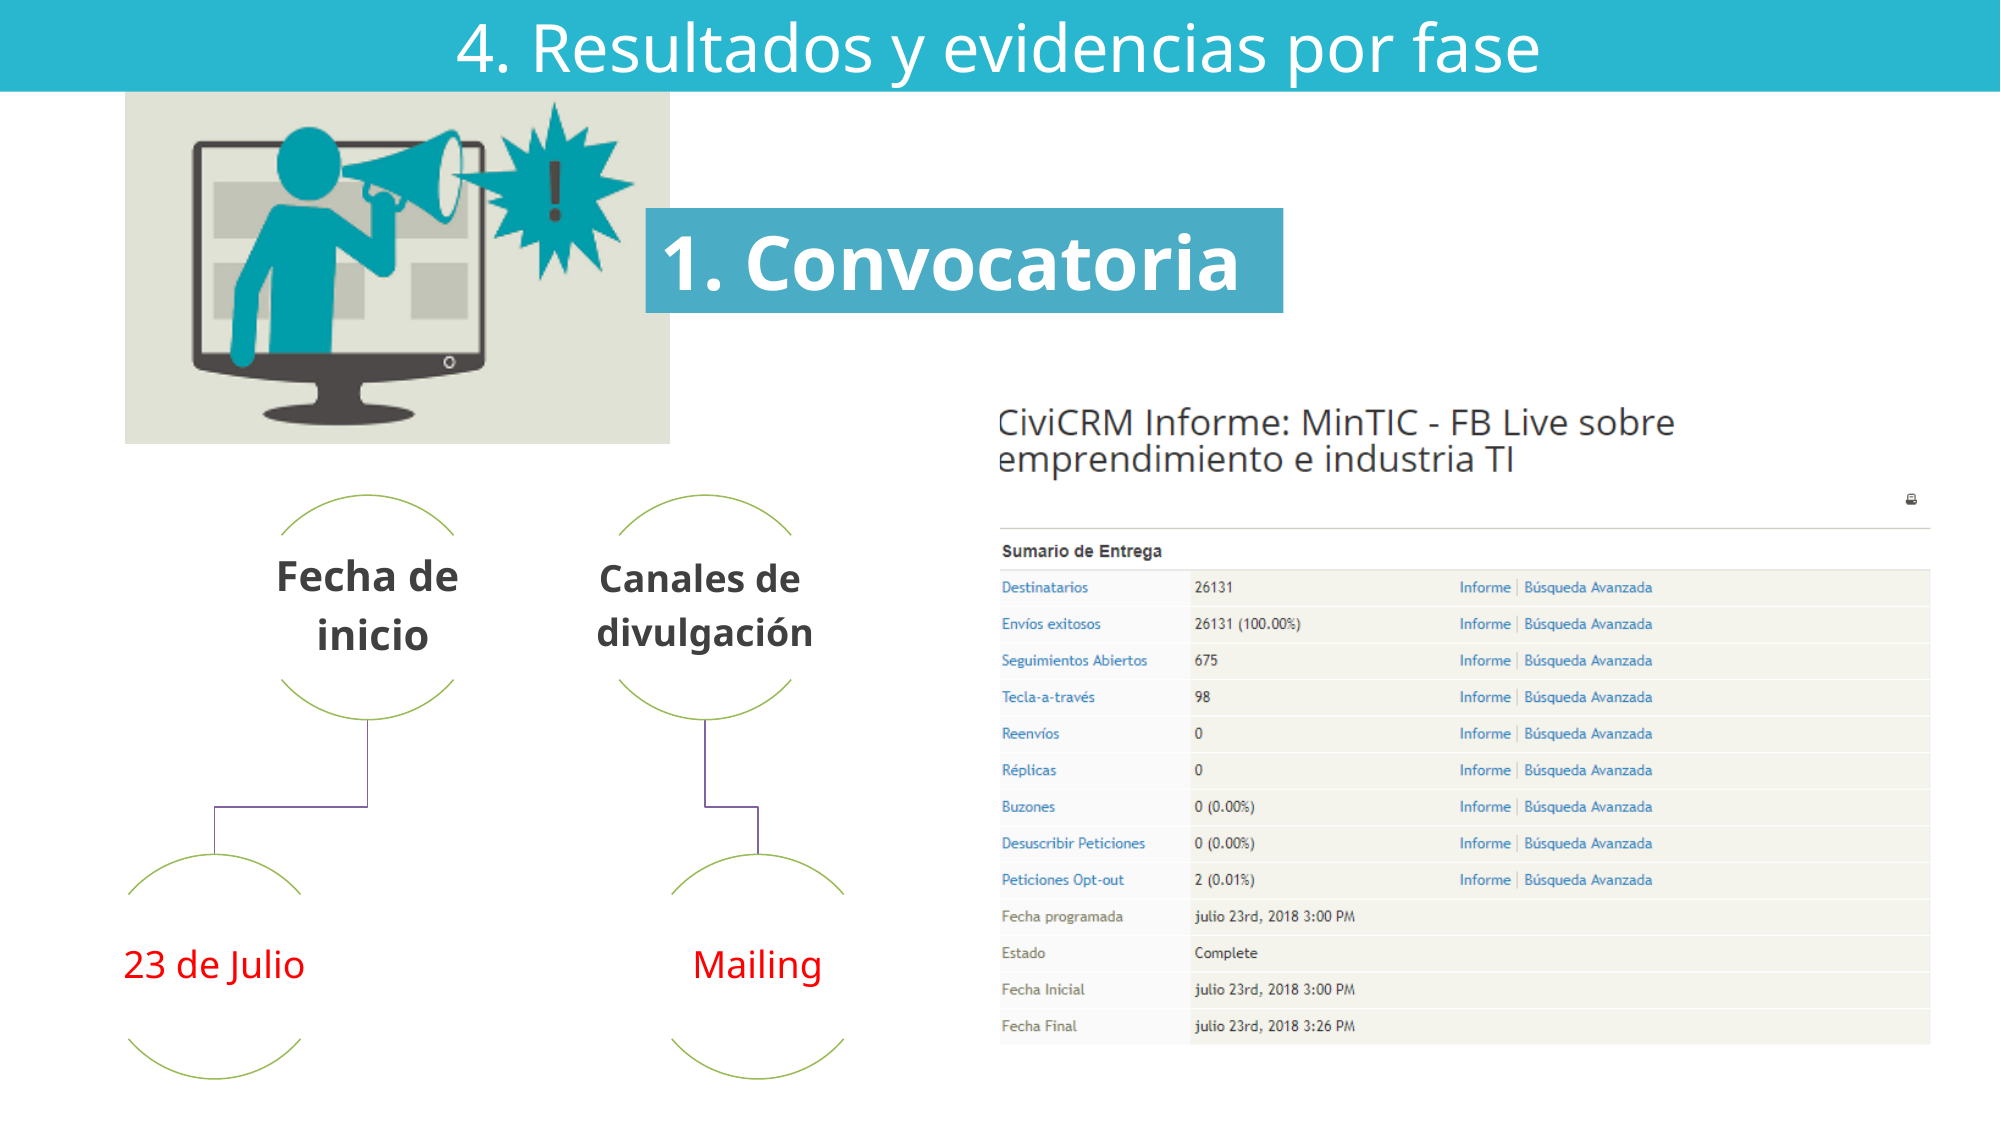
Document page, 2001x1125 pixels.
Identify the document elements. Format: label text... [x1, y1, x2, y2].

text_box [0, 535, 994, 1080]
picture [999, 399, 1939, 1080]
picture [125, 91, 670, 445]
text_box 1. Convocatoria [674, 208, 1284, 313]
text_box 4. Resultados y evidencias por fase [0, 0, 2000, 94]
